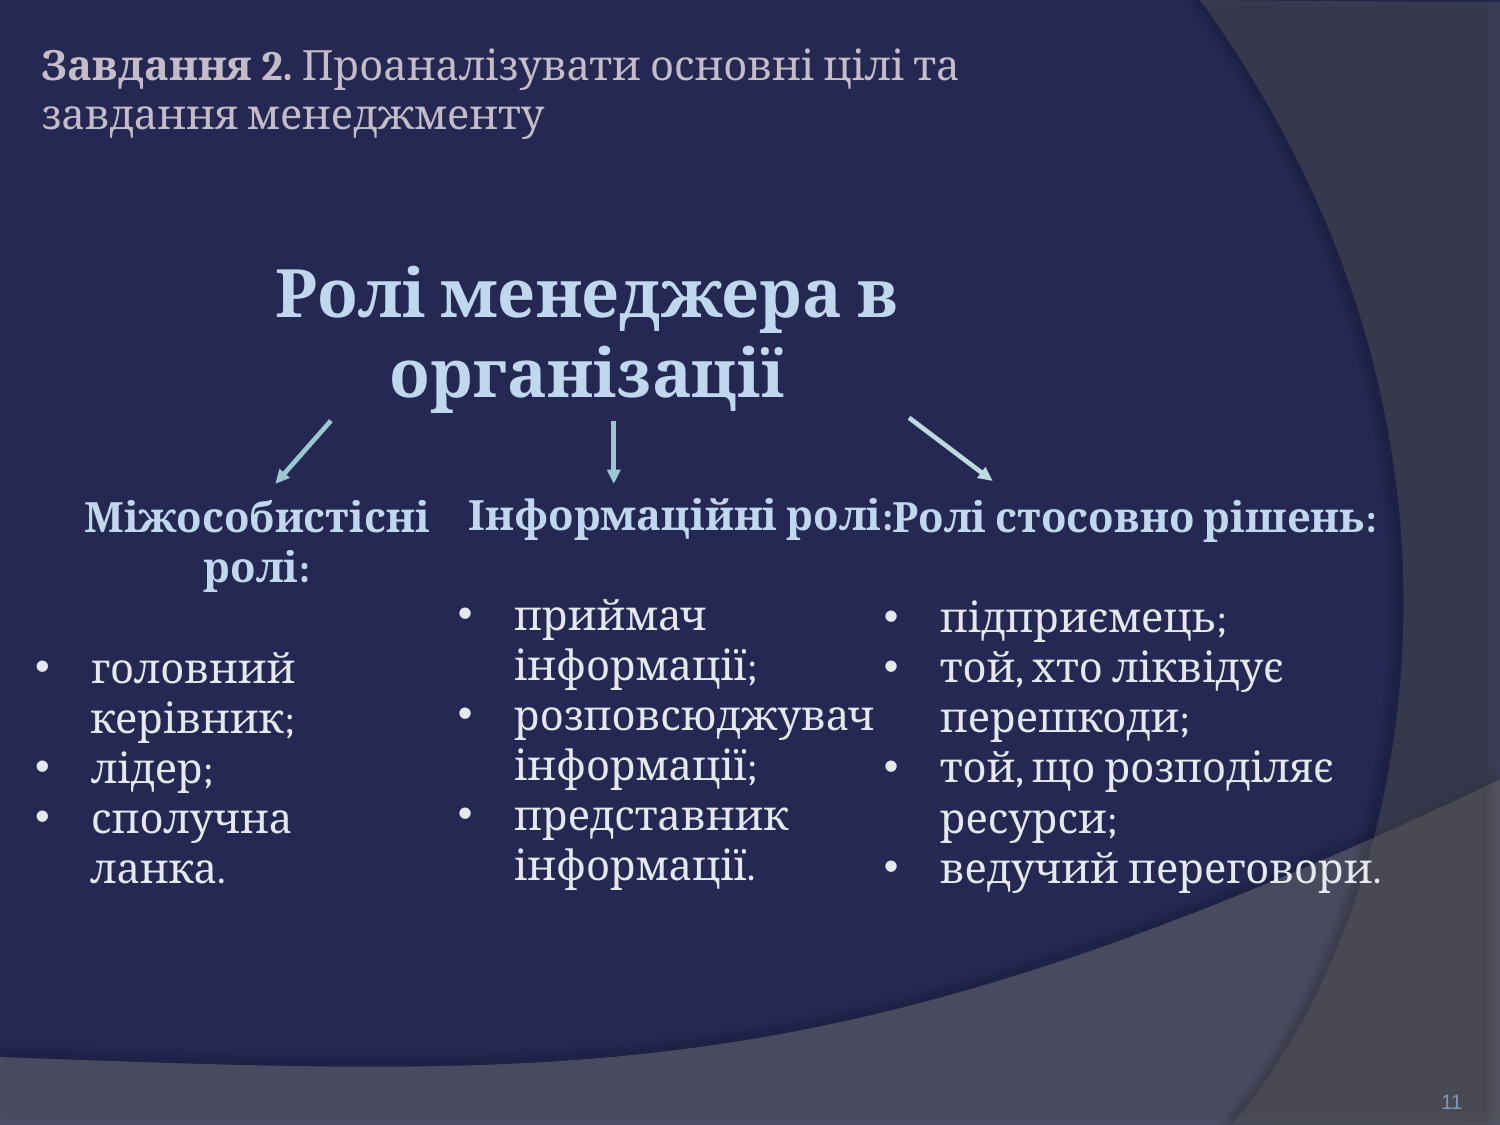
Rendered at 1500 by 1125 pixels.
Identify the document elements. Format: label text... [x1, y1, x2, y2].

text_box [0, 243, 1418, 976]
text_box Завдання 2. Проаналізувати основні цілі та завдання менеджменту [26, 30, 1138, 146]
slide_number 11 [1337, 1053, 1463, 1114]
